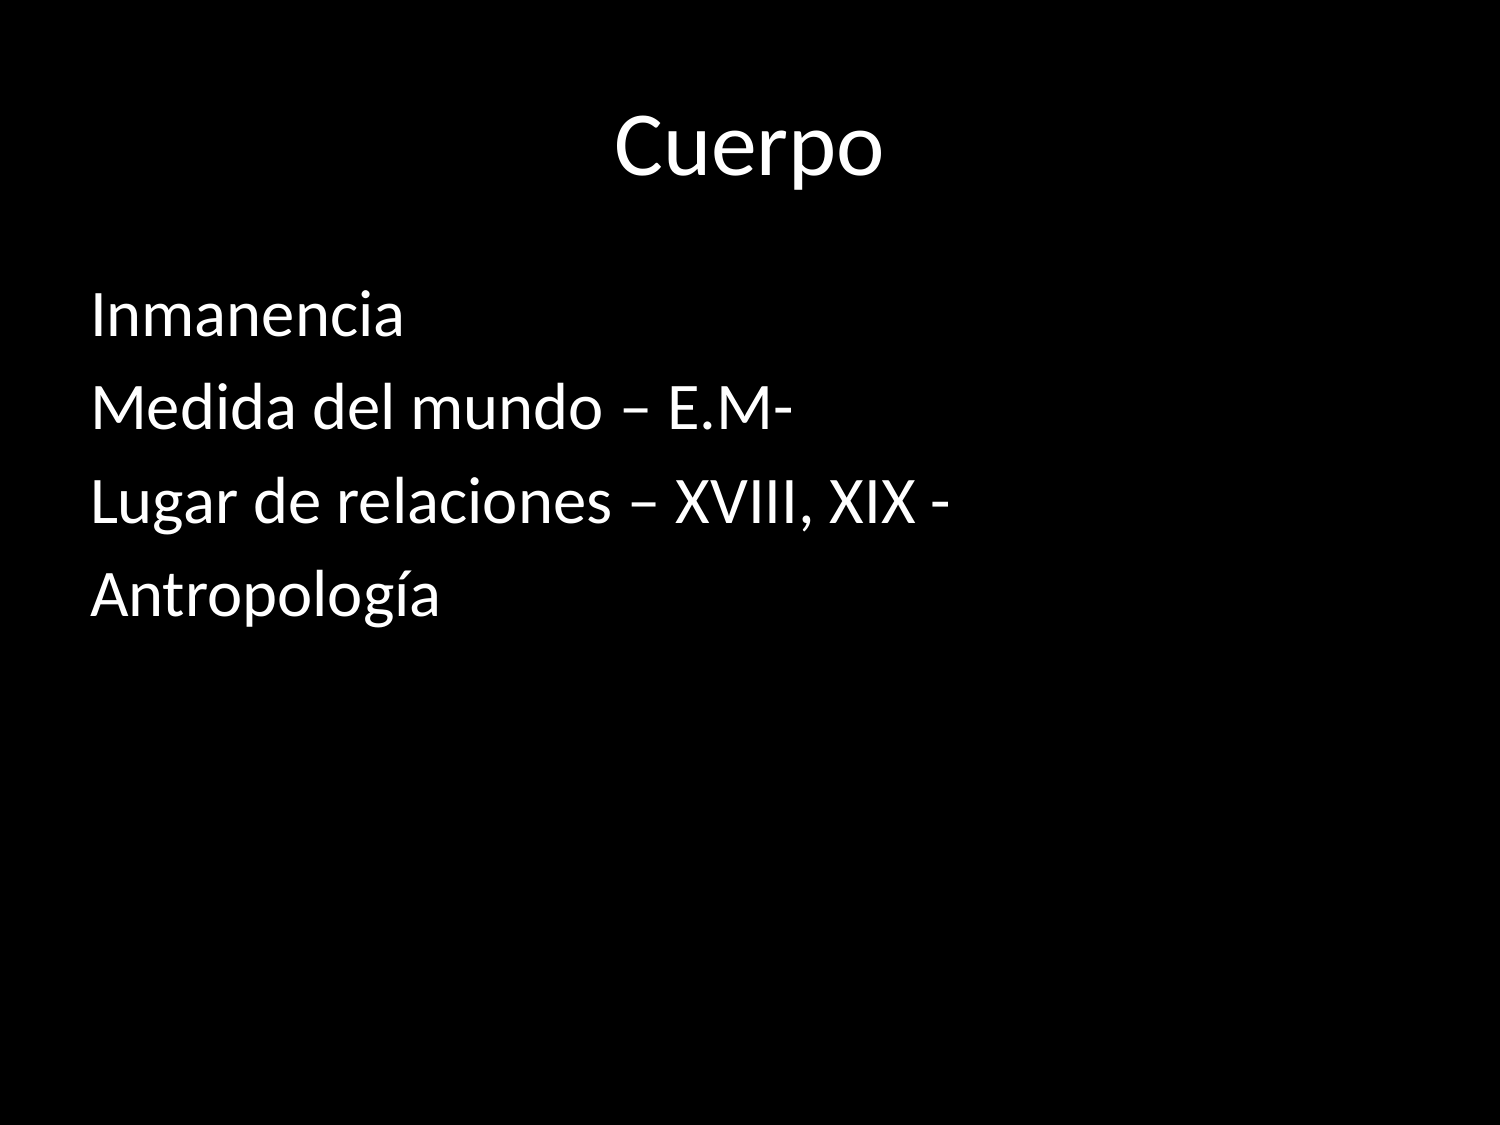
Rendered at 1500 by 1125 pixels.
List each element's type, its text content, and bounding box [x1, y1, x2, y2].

list Inmanencia Medida del mundo – E.M- Lugar de relaciones – XVIII, XIX - Antropología [75, 262, 1425, 1005]
title Cuerpo [75, 45, 1425, 233]
